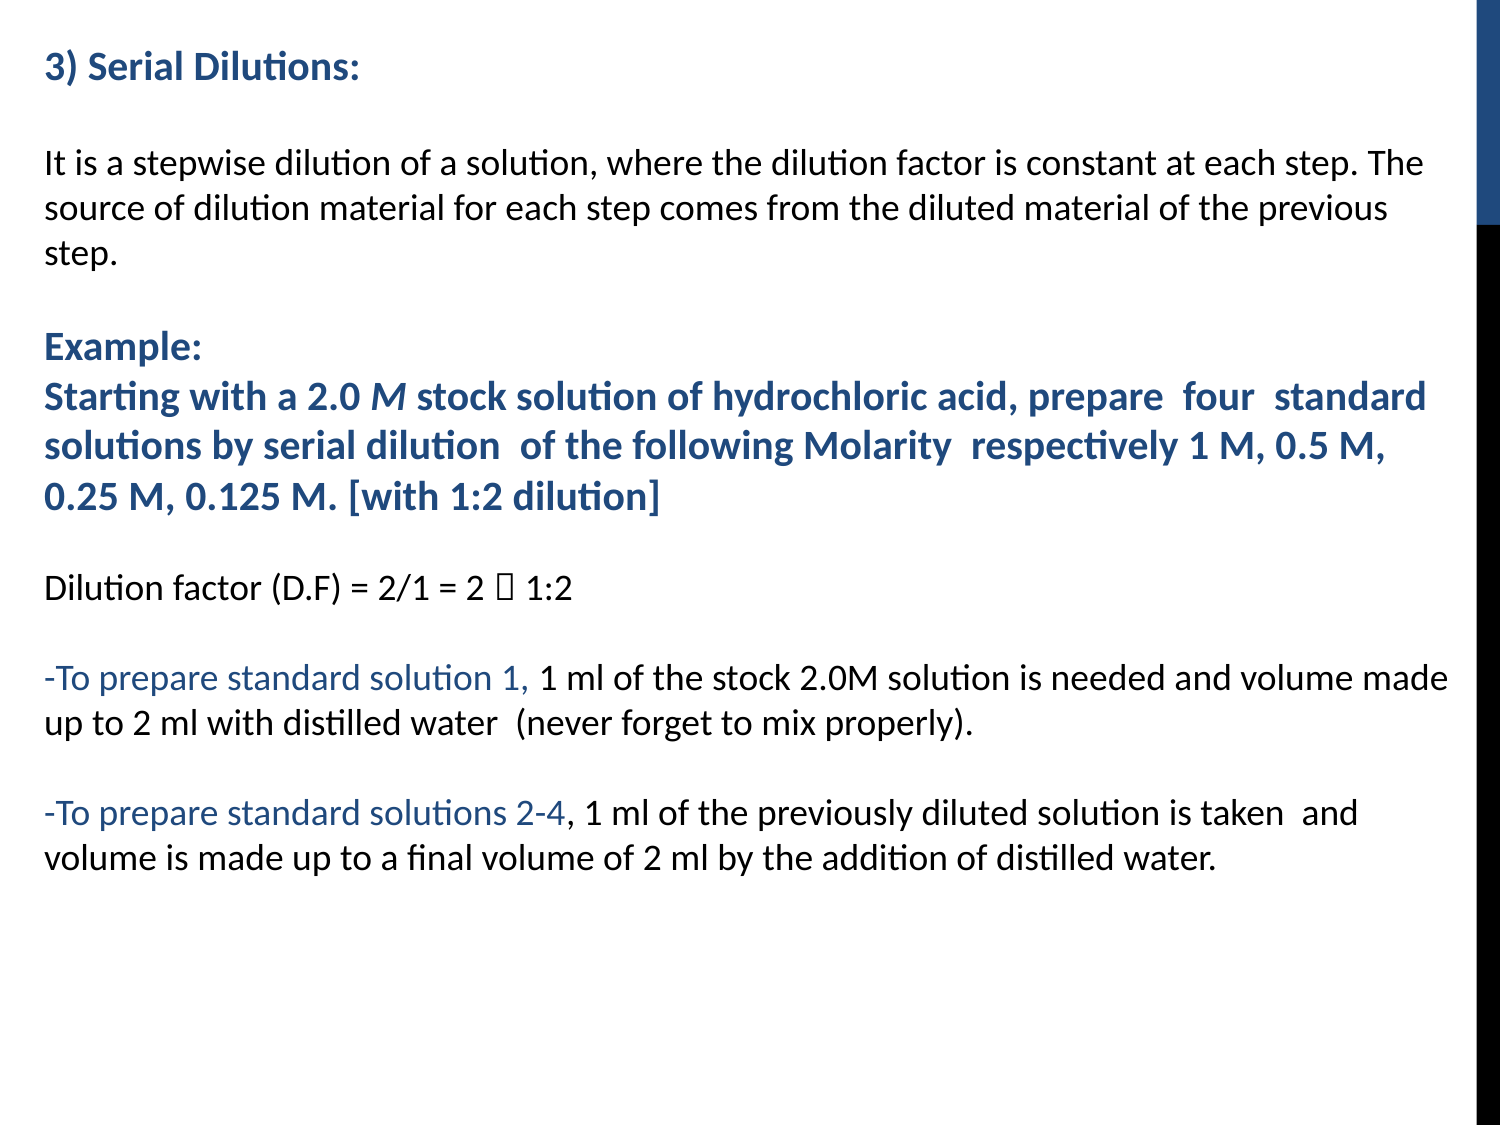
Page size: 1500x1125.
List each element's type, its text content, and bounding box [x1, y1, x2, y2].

text_box 3) Serial Dilutions: It is a stepwise dilution of a solution, where the dilution factor is constant at each step. The source of dilution material for each step comes from the diluted material of the previous step. Example: Starting with a 2.0 M stock solution of hydrochloric acid, prepare four standard solutions by serial dilution of the following Molarity respectively 1 M, 0.5 M, 0.25 M, 0.125 M. [with 1:2 dilution] Dilution factor (D.F) = 2/1 = 2  1:2 -To prepare standard solution 1, 1 ml of the stock 2.0M solution is needed and volume made up to 2 ml with distilled water (never forget to mix properly). -To prepare standard solutions 2-4, 1 ml of the previously diluted solution is taken and volume is made up to a final volume of 2 ml by the addition of distilled water. [29, 30, 1471, 931]
